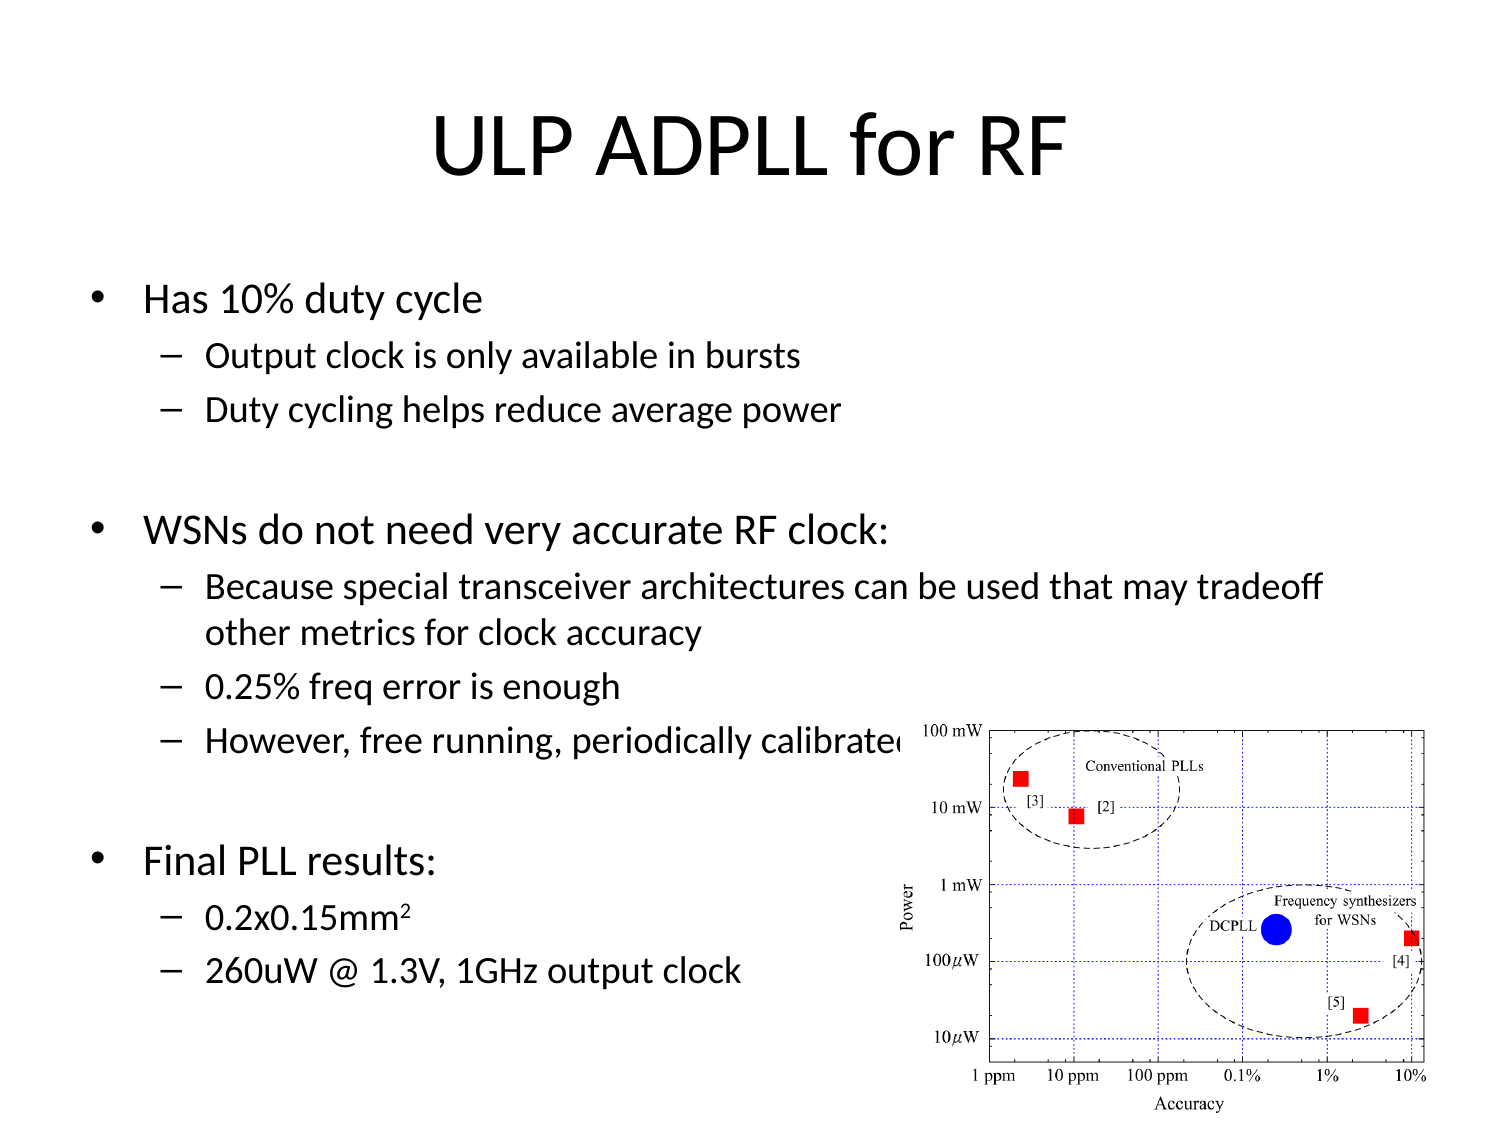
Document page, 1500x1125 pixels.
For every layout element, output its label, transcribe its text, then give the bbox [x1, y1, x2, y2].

list Has 10% duty cycle Output clock is only available in bursts Duty cycling helps reduce average power WSNs do not need very accurate RF clock: Because special transceiver architectures can be used that may tradeoff other metrics for clock accuracy 0.25% freq error is enough However, free running, periodically calibrated VCO is still not good enough Final PLL results: 0.2x0.15mm2 260uW @ 1.3V, 1GHz output clock [75, 262, 1425, 1005]
title ULP ADPLL for RF [75, 45, 1425, 233]
picture [899, 724, 1427, 1113]
